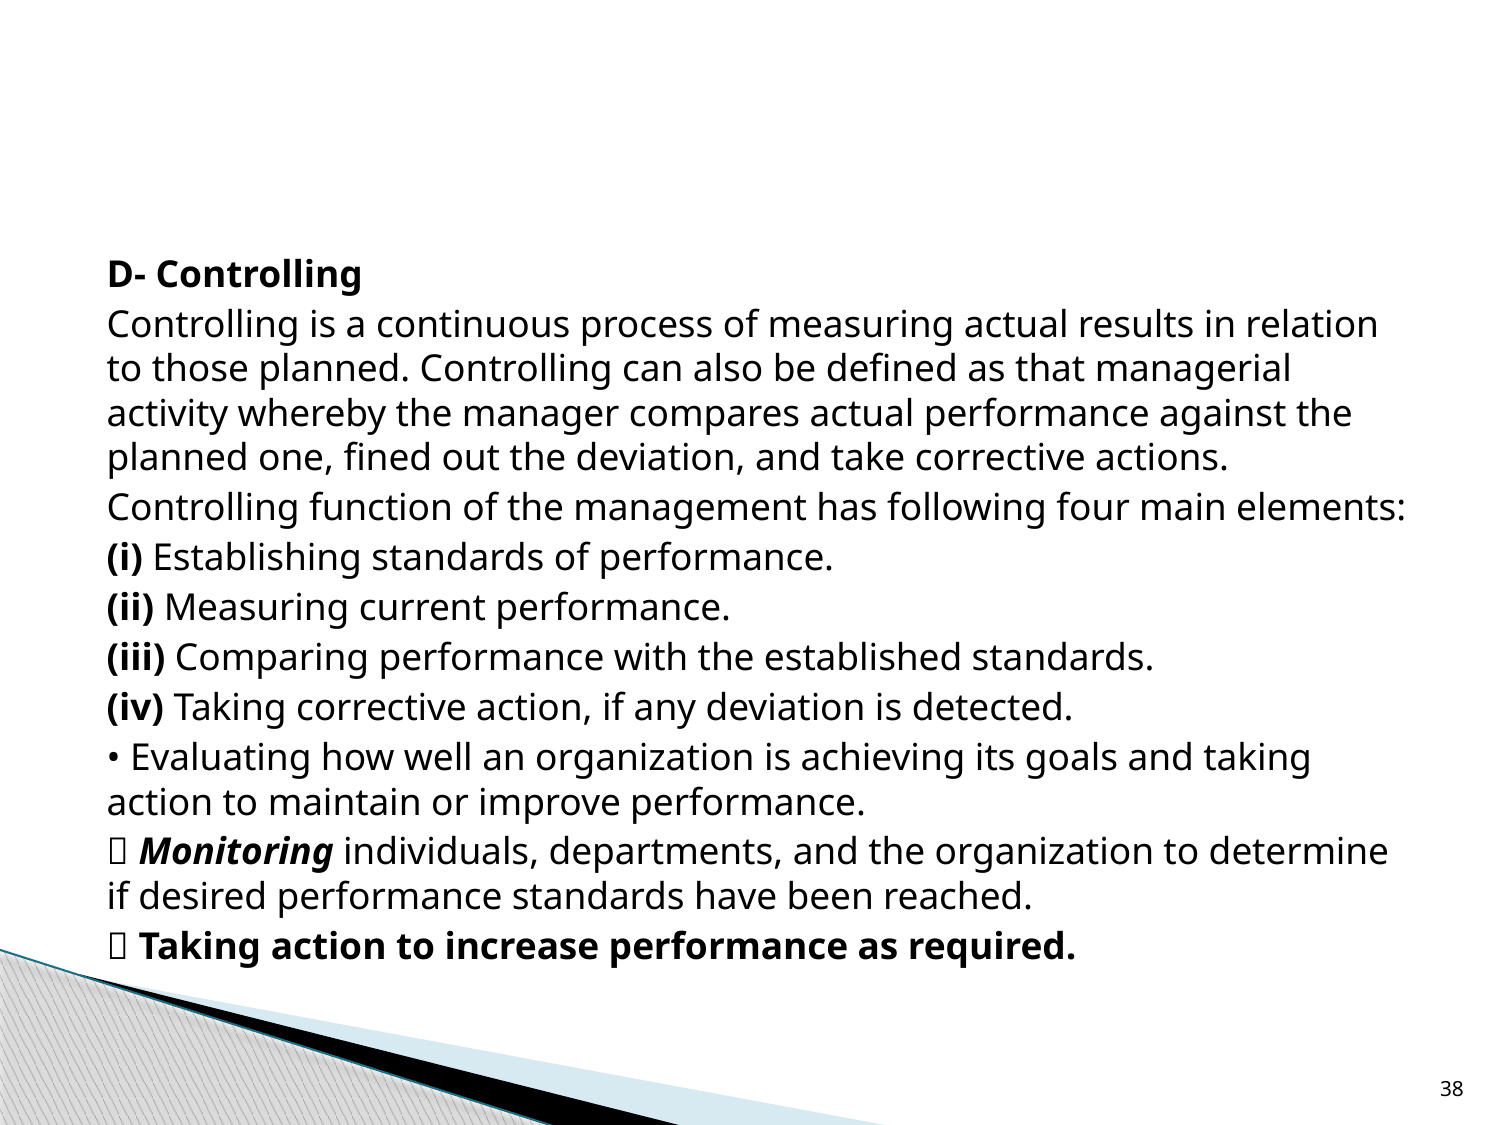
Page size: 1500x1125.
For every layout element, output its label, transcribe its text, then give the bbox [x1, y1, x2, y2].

slide_number 38 [1418, 1051, 1479, 1112]
list D- Controlling Controlling is a continuous process of measuring actual results in relation to those planned. Controlling can also be defined as that managerial activity whereby the manager compares actual performance against the planned one, fined out the deviation, and take corrective actions. Controlling function of the management has following four main elements: (i) Establishing standards of performance. (ii) Measuring current performance. (iii) Comparing performance with the established standards. (iv) Taking corrective action, if any deviation is detected. • Evaluating how well an organization is achieving its goals and taking action to maintain or improve performance.  Monitoring individuals, departments, and the organization to determine if desired performance standards have been reached.  Taking action to increase performance as required. [75, 243, 1425, 986]
